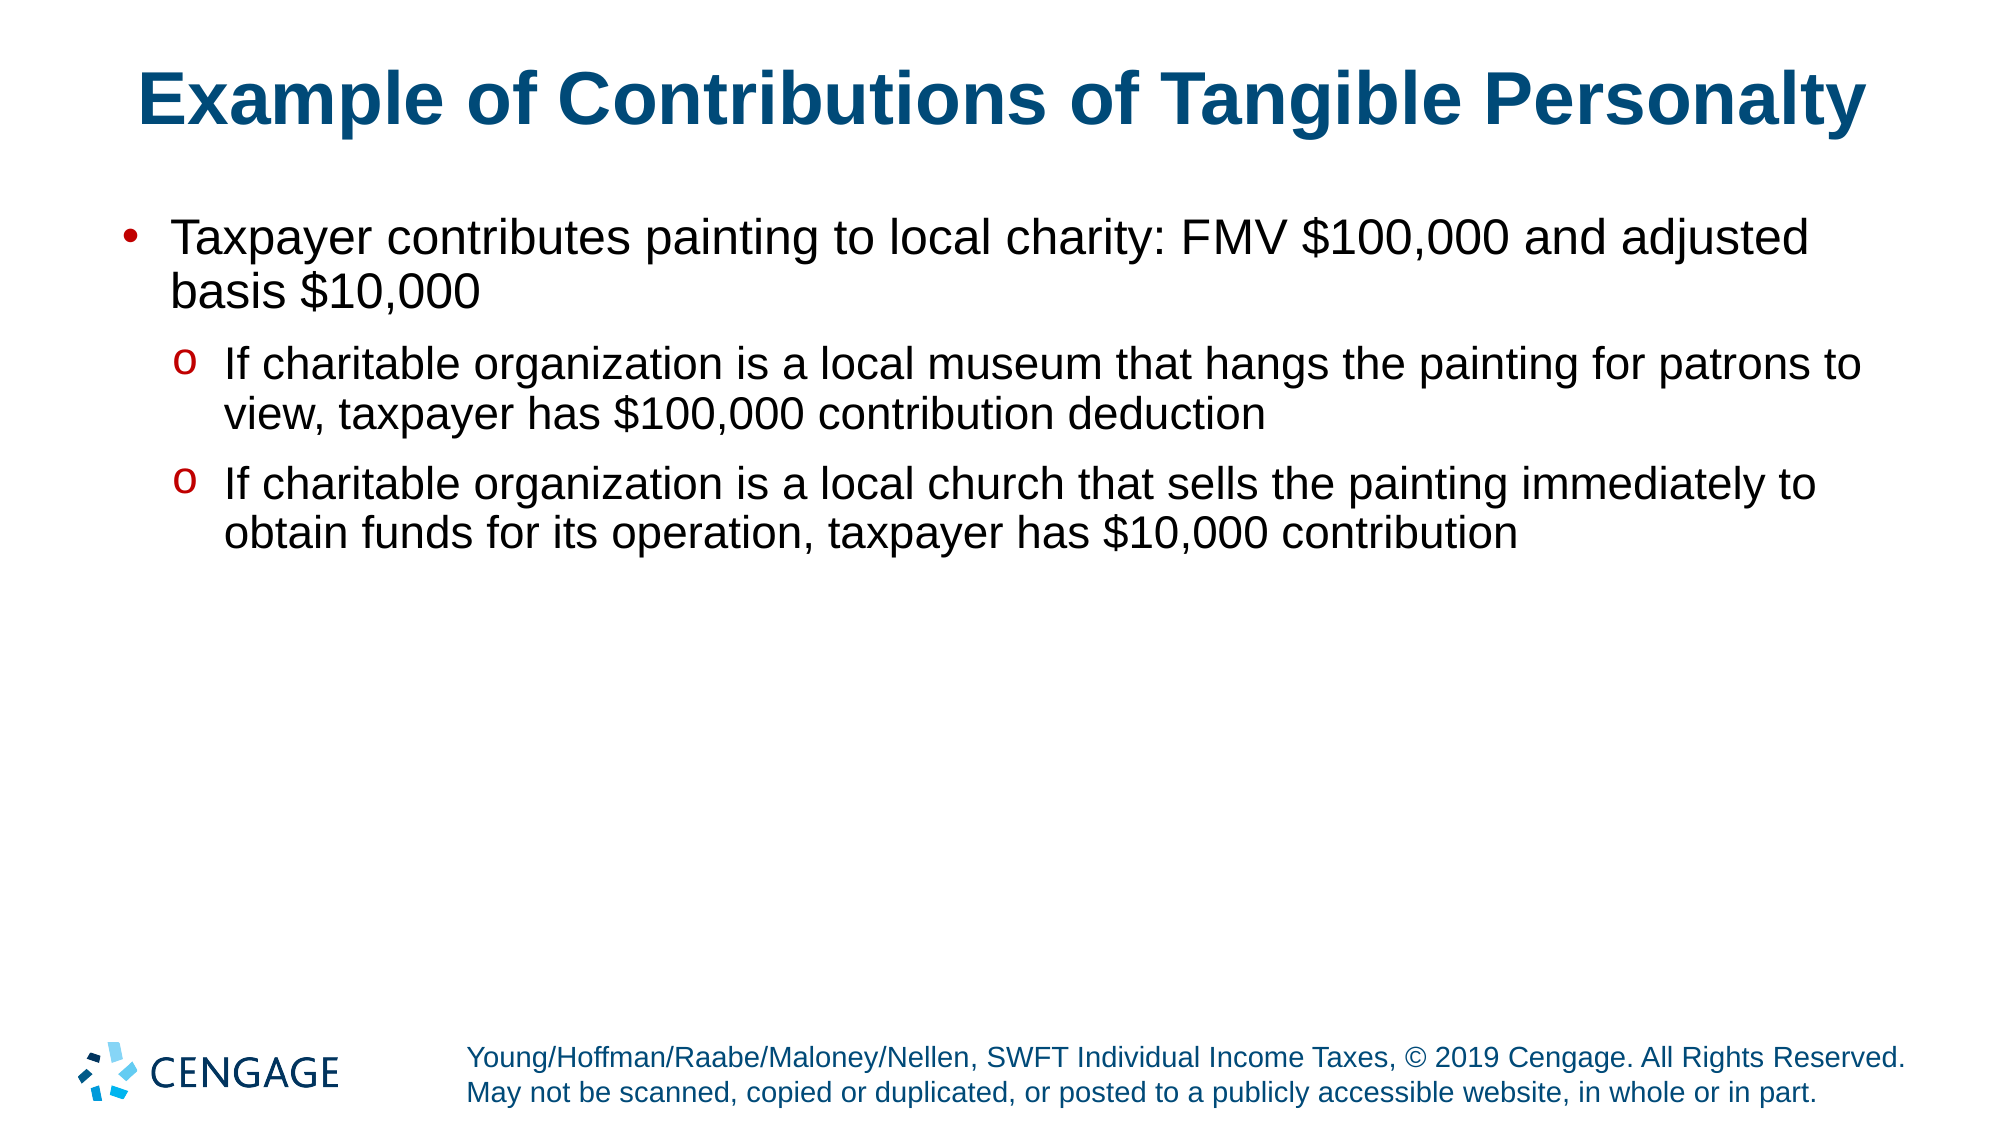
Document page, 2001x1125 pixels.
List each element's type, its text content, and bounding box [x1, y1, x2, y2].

title Example of Contributions of Tangible Personalty [137, 59, 1893, 171]
list Taxpayer contributes painting to local charity: F M V $100,000 and adjusted basis $10,000 If charitable organization is a local museum that hangs the painting for patrons to view, taxpayer has $100,000 contribution deduction If charitable organization is a local church that sells the painting immediately to obtain funds for its operation, taxpayer has $10,000 contribution [121, 211, 1880, 567]
picture [78, 1042, 338, 1101]
